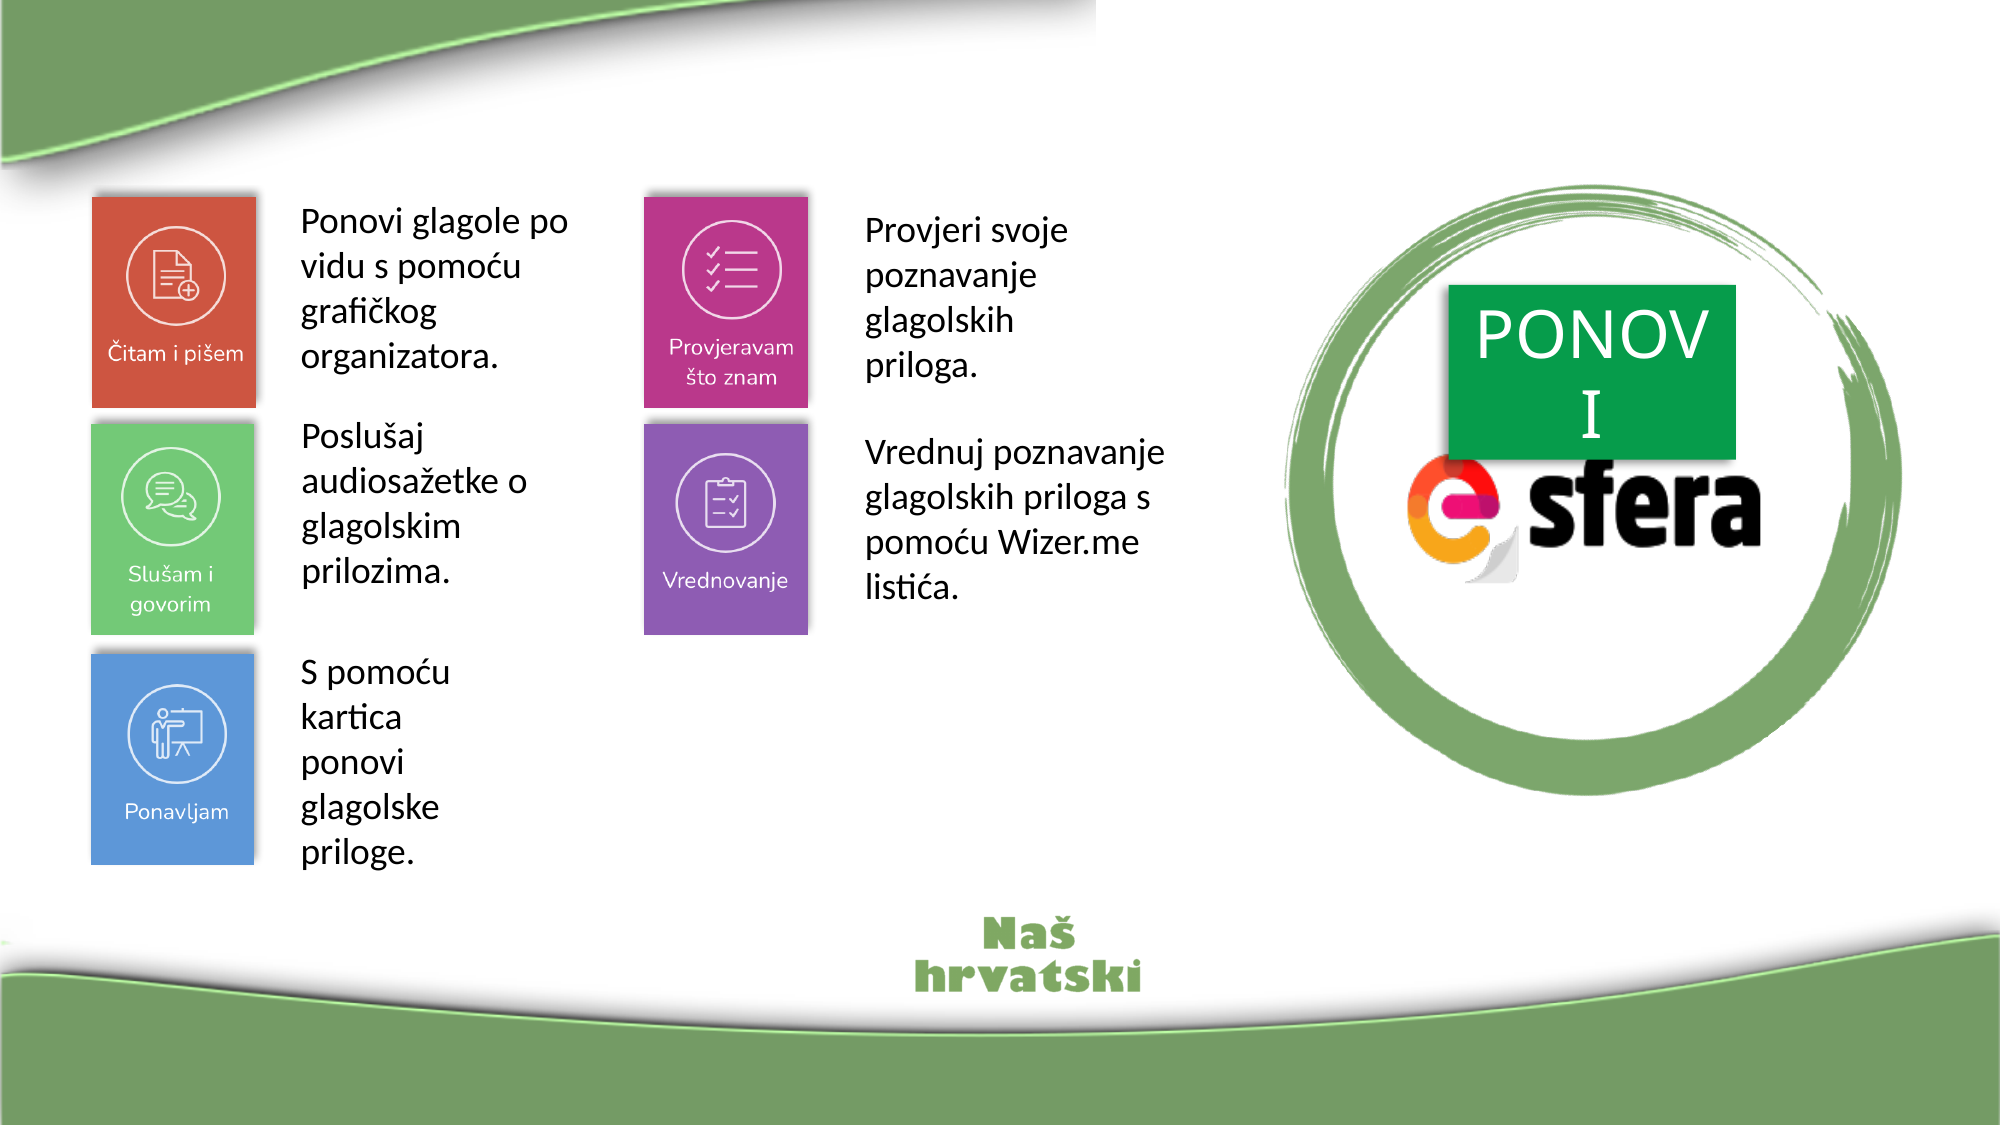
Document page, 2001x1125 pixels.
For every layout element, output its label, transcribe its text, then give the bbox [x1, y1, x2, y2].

text_box Provjeri svoje poznavanje glagolskih priloga. [849, 197, 902, 393]
picture [1285, 183, 1900, 790]
text_box S pomoću kartica ponovi glagolske priloge. [285, 639, 496, 880]
picture [92, 197, 256, 408]
text_box Vrednuj poznavanje glagolskih priloga s pomoću Wizer.me listića. [1098, 419, 1185, 614]
picture [878, 27, 1185, 1125]
picture [644, 197, 808, 408]
picture [644, 424, 808, 635]
text_box Ponovi glagole po vidu s pomoću grafičkog organizatora. [285, 188, 430, 384]
text_box Poslušaj audiosažetke o glagolskim prilozima. [286, 403, 430, 599]
picture [430, 0, 601, 601]
picture [90, 654, 254, 865]
text_box Vrednuj poznavanje glagolskih priloga s pomoću Wizer.me listića. [849, 419, 902, 614]
picture [90, 424, 254, 635]
